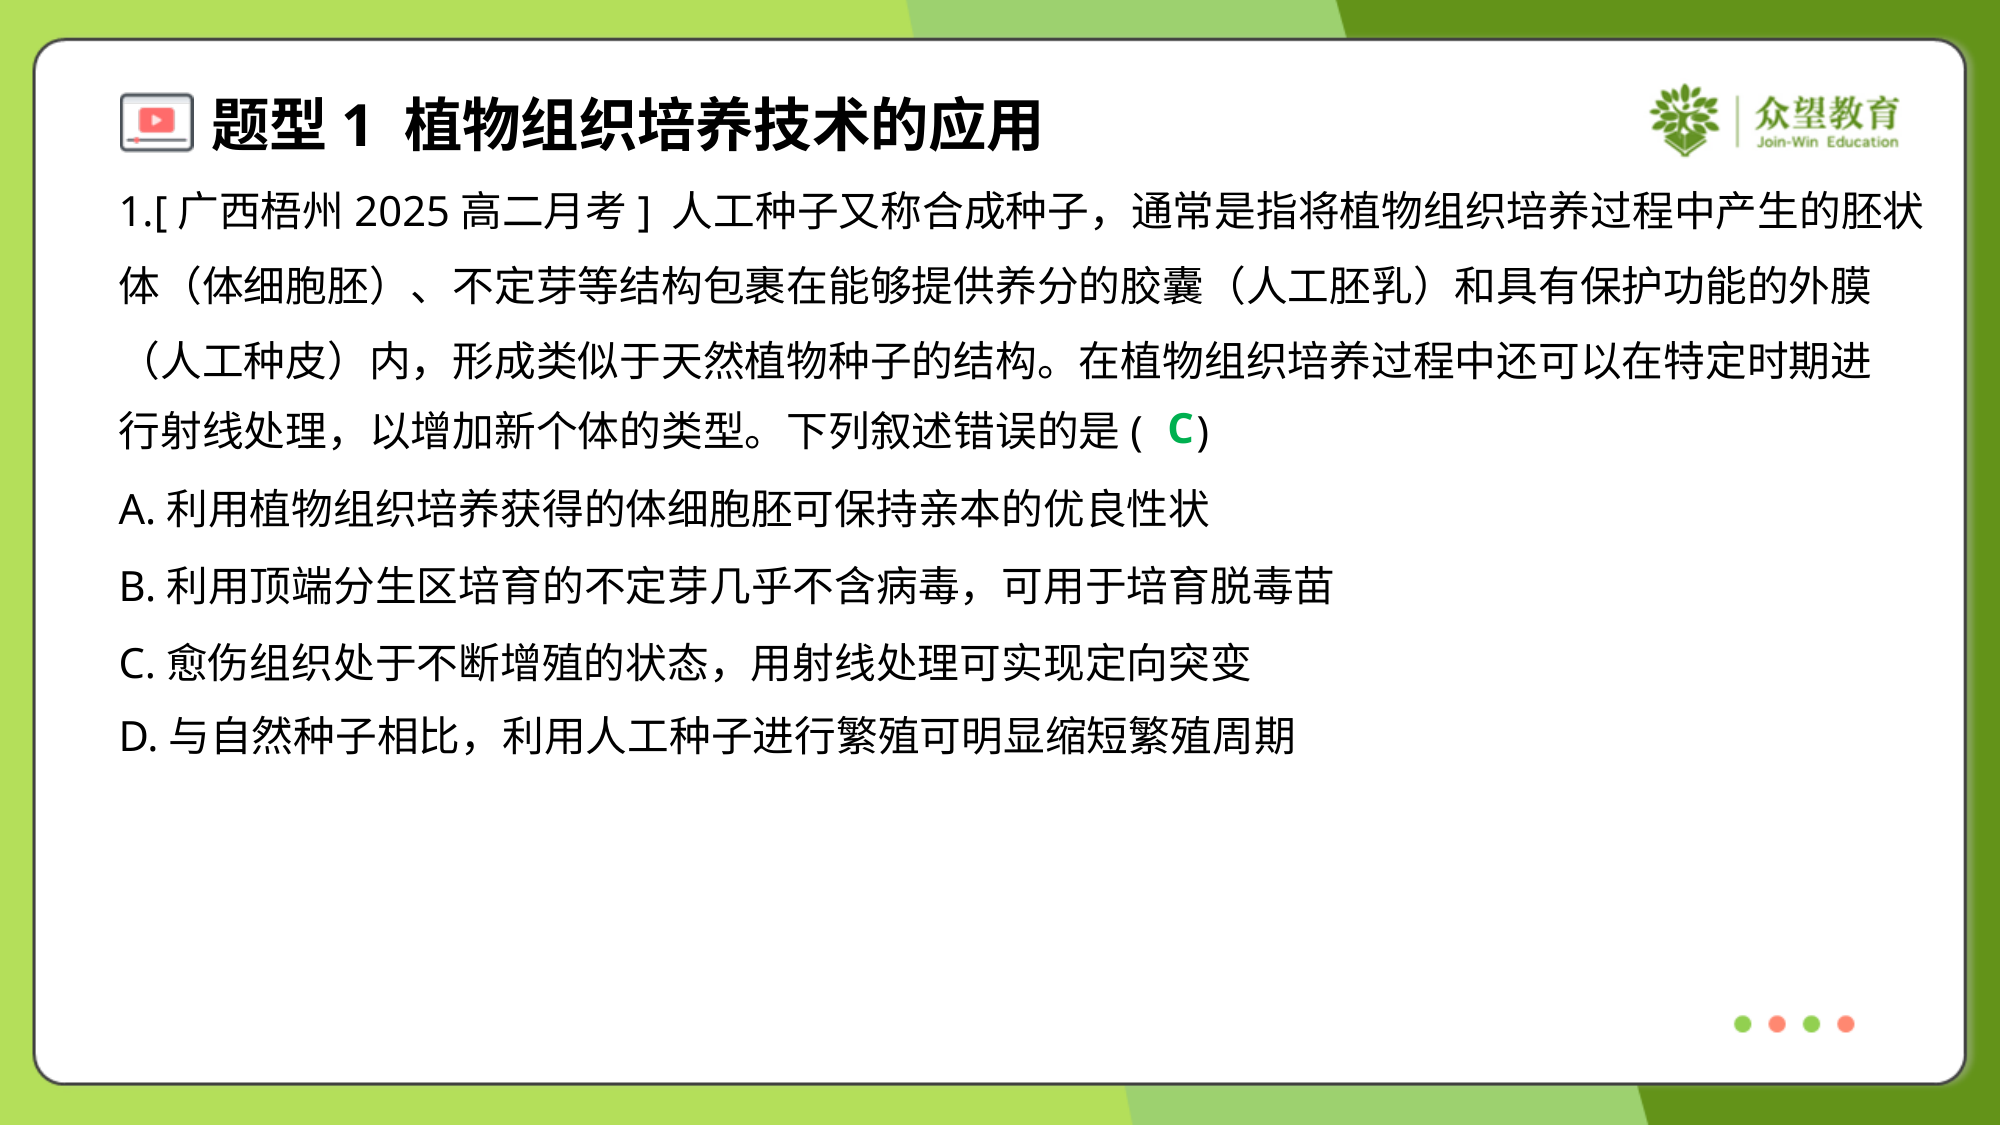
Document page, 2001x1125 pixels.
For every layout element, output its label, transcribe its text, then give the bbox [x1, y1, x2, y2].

picture [0, 0, 2000, 1125]
text_box C [1151, 381, 1210, 446]
text_box A.利用植物组织培养获得的体细胞胚可保持亲本的优良性状 B.利用顶端分生区培育的不定芽几乎不含病毒，可用于培育脱毒苗 C.愈伤组织处于不断增殖的状态，用射线处理可实现定向突变 D.与自然种子相比，利用人工种子进行繁殖可明显缩短繁殖周期 [118, 457, 1883, 753]
text_box 1.[广西梧州2025高二月考] 人工种子又称合成种子，通常是指将植物组织培养过程中产生的胚状 体（体细胞胚）、不定芽等结构包裹在能够提供养分的胶囊（人工胚乳）和具有保护功能的外膜 （人工种皮）内，形成类似于天然植物种子的结构。在植物组织培养过程中还可以在特定时期进 行射线处理，以增加新个体的类型。下列叙述错误的是( ) [118, 159, 1883, 448]
